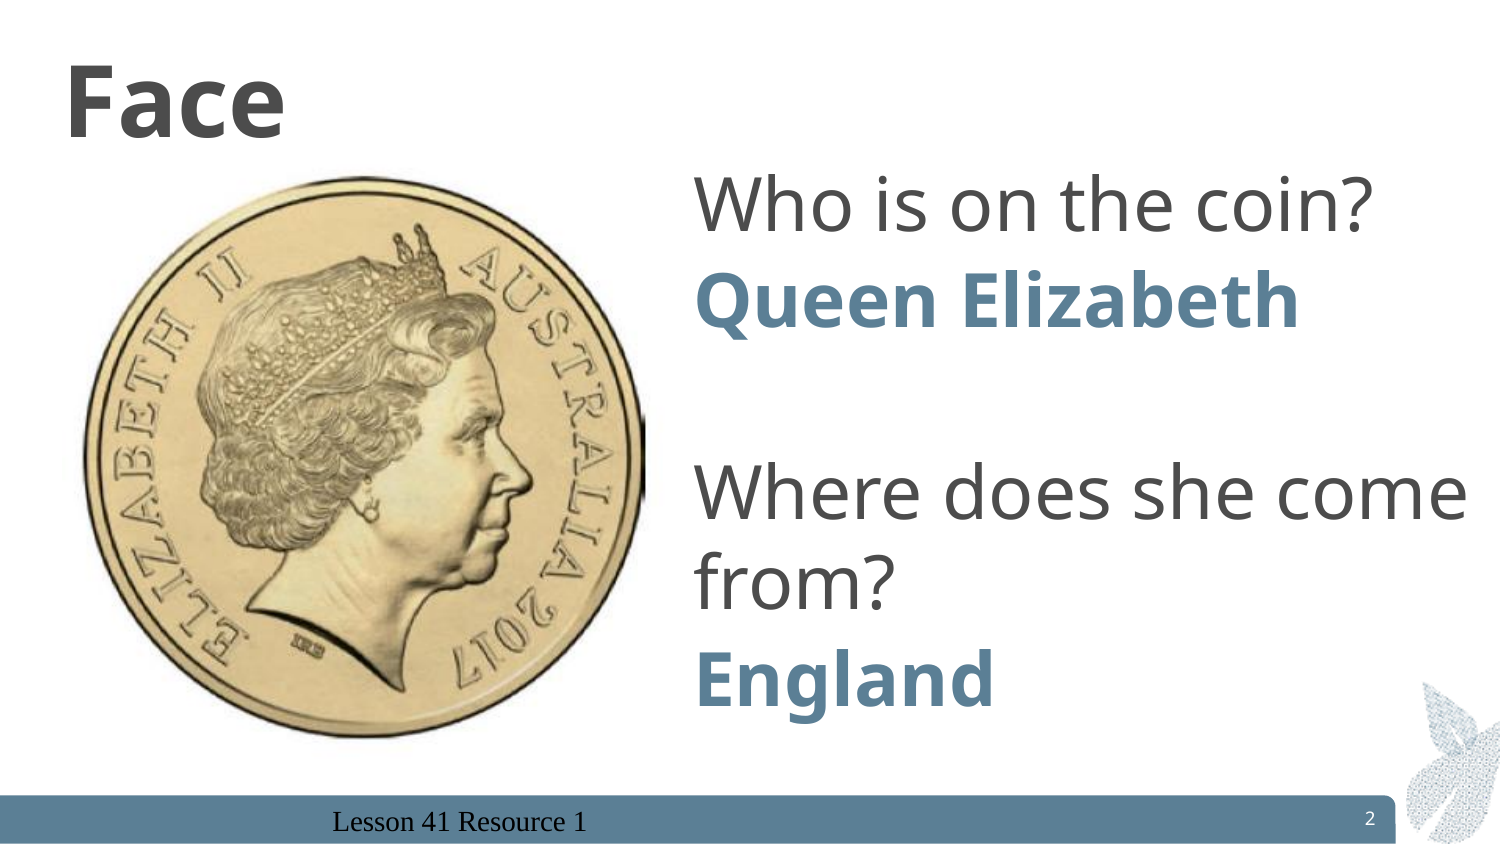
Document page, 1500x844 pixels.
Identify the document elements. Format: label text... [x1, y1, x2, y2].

picture [1406, 681, 1500, 844]
list Who is on the coin? Queen Elizabeth Where does she come from? England [693, 156, 1478, 760]
title Faces [62, 50, 321, 129]
slide_number 2 [1264, 806, 1376, 833]
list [62, 156, 666, 760]
footer Lesson 41 Resource 1 [62, 806, 858, 833]
